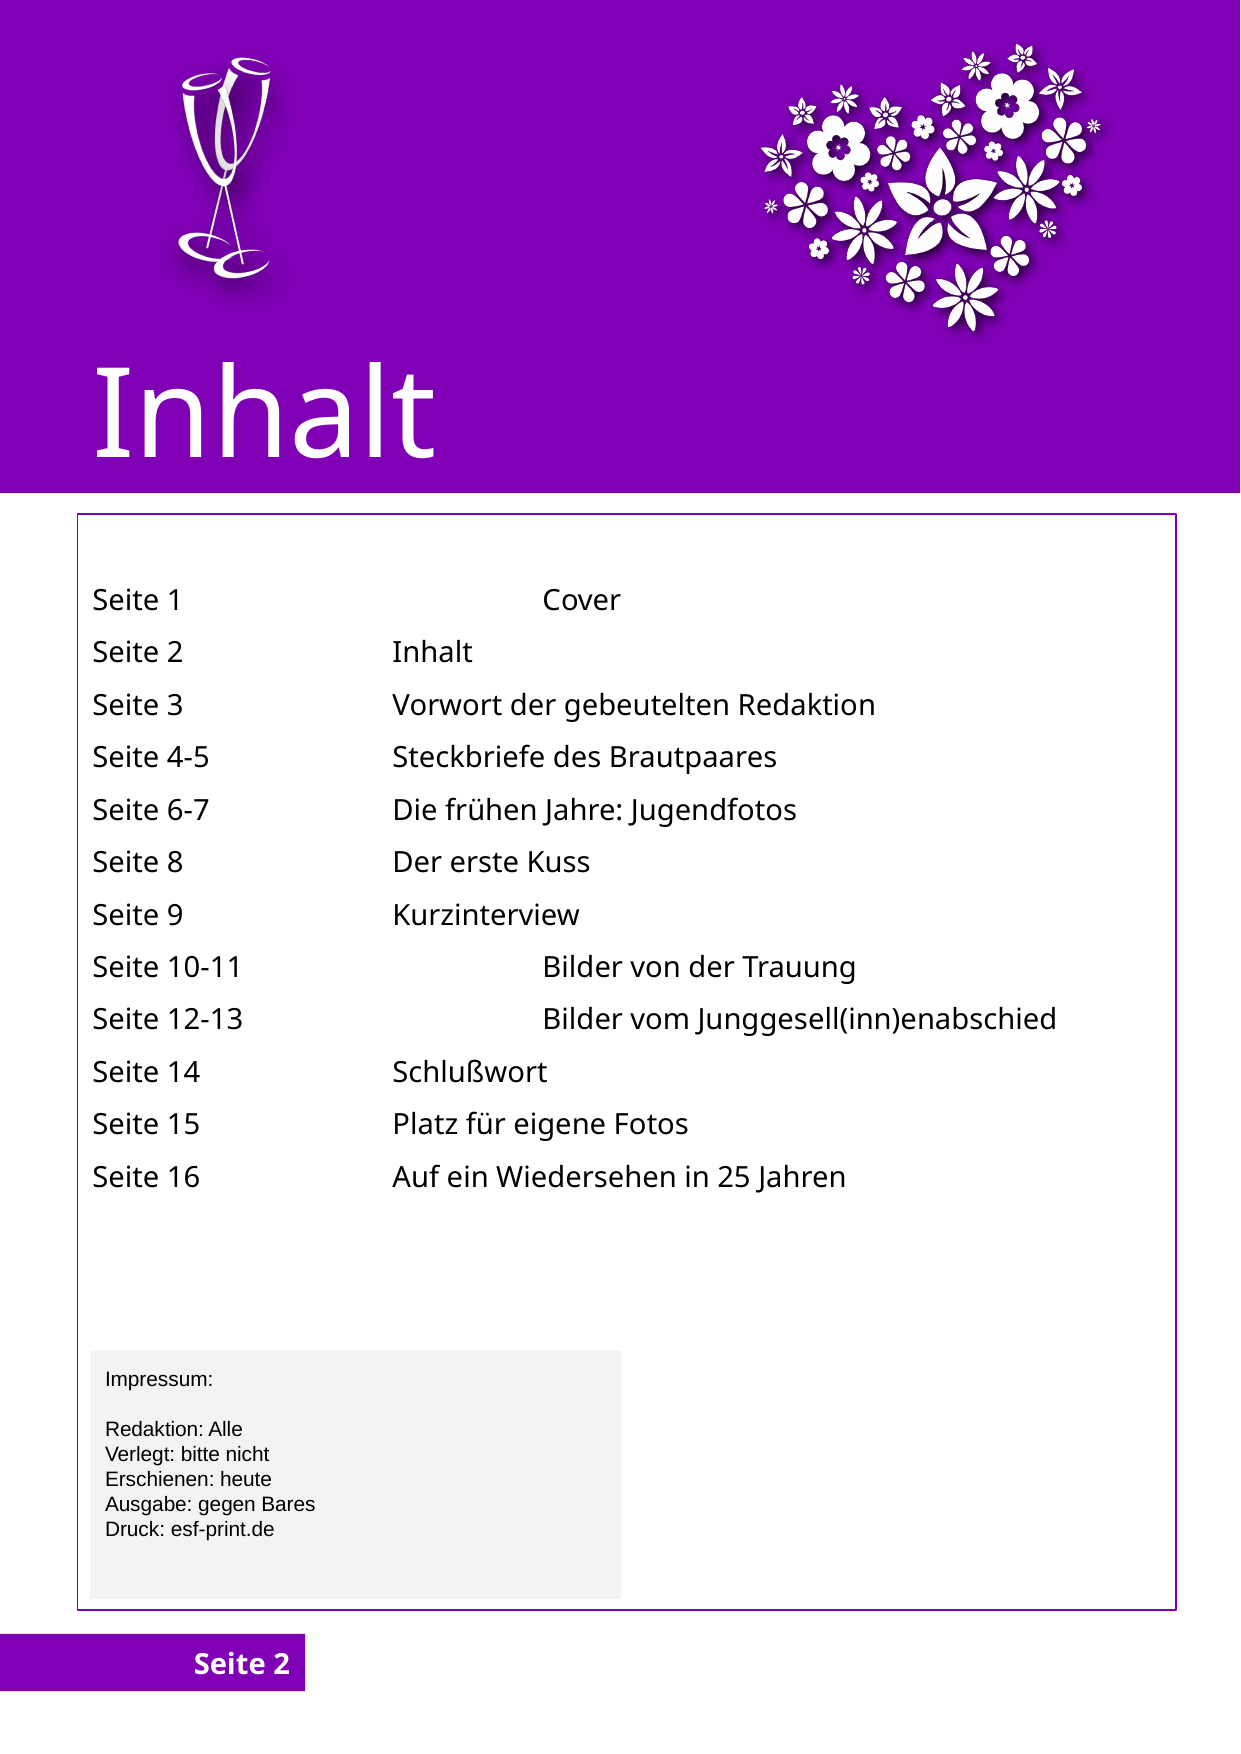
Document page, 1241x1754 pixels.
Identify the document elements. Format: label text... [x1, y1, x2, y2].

text_box Inhalt [77, 317, 1176, 486]
picture [735, 21, 1154, 387]
text_box Seite 2 [0, 1633, 306, 1692]
text_box Impressum: Redaktion: Alle Verlegt: bitte nicht Erschienen: heute Ausgabe: gegen Bares Druck: esf-print.de [90, 1350, 622, 1600]
text_box [0, 0, 1241, 493]
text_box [155, 40, 306, 318]
text_box Seite 1 Cover Seite 2 Inhalt Seite 3 Vorwort der gebeutelten Redaktion Seite 4-5 Steckbriefe des Brautpaares Seite 6-7 Die frühen Jahre: Jugendfotos Seite 8 Der erste Kuss Seite 9 Kurzinterview Seite 10-11 Bilder von der Trauung Seite 12-13 Bilder vom Junggesell(inn)enabschied Seite 14 Schlußwort Seite 15 Platz für eigene Fotos Seite 16 Auf ein Wiedersehen in 25 Jahren [77, 513, 1176, 1610]
